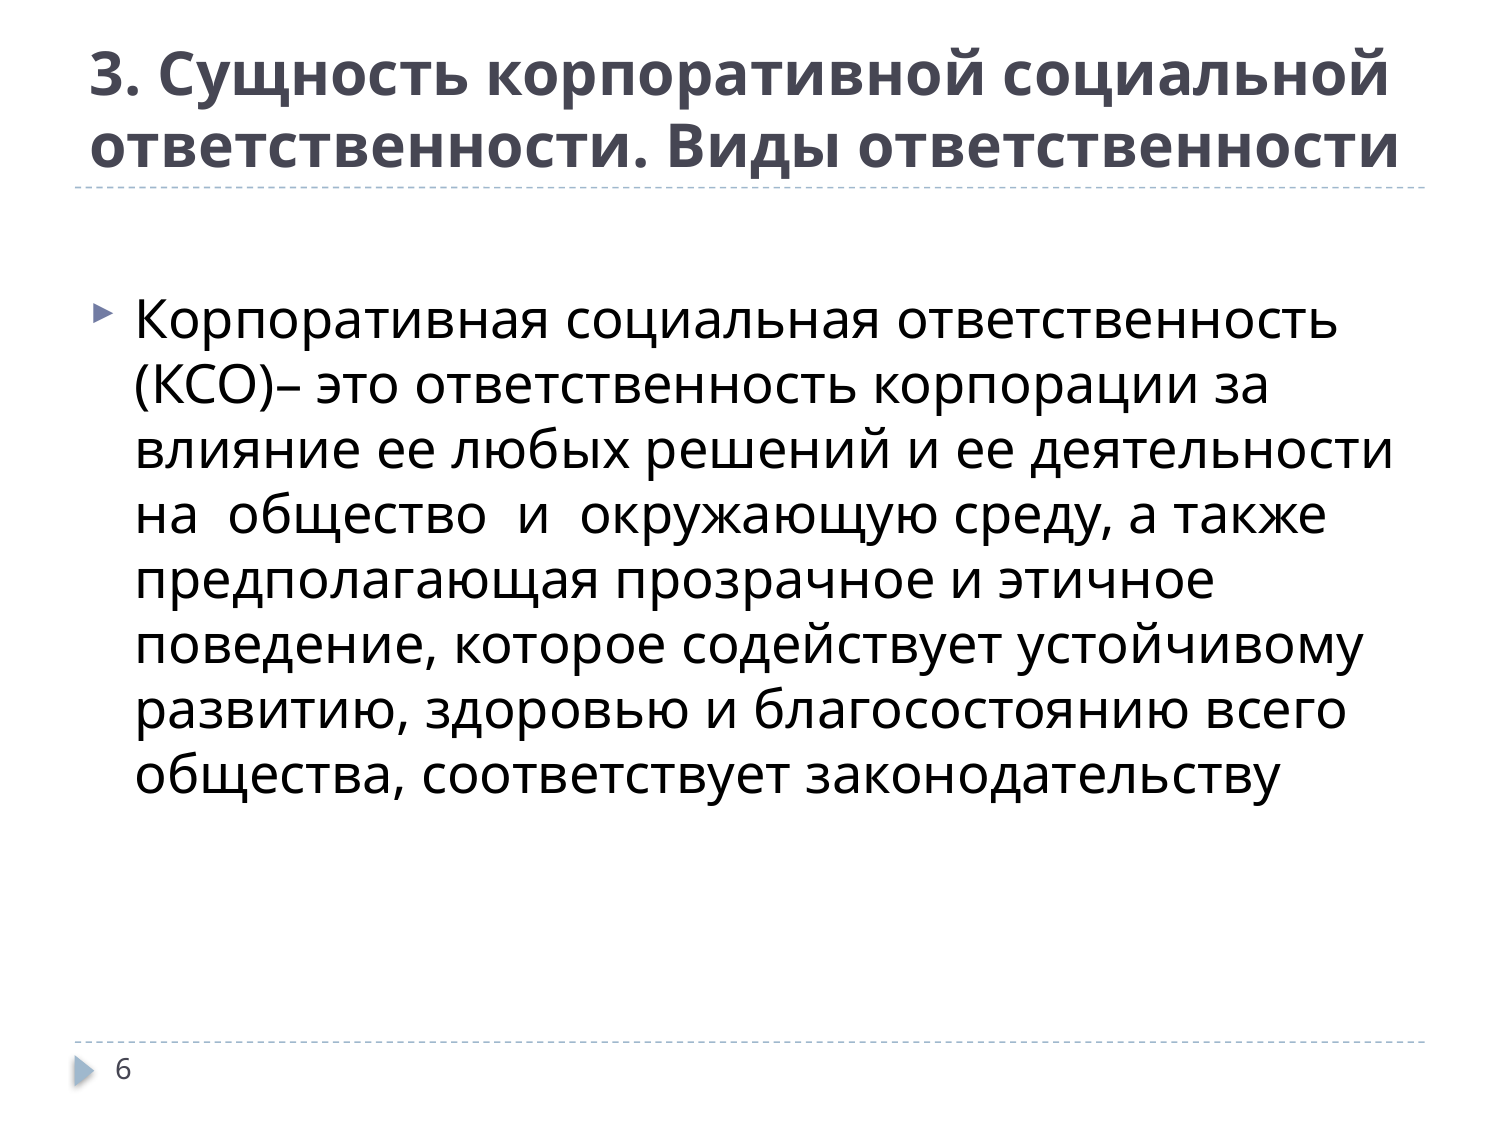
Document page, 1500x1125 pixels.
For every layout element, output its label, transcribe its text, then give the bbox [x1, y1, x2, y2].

title 3. Сущность корпоративной социальной ответственности. Виды ответственности [75, 24, 1425, 188]
list Корпоративная социальная ответственность (КСО)– это ответственность корпорации за влияние ее любых решений и ее деятельности на общество и окружающую среду, а также предполагающая прозрачное и этичное поведение, которое содействует устойчивому развитию, здоровью и благосостоянию всего общества, соответствует законодательству [75, 200, 1425, 1010]
slide_number 6 [100, 1042, 426, 1103]
